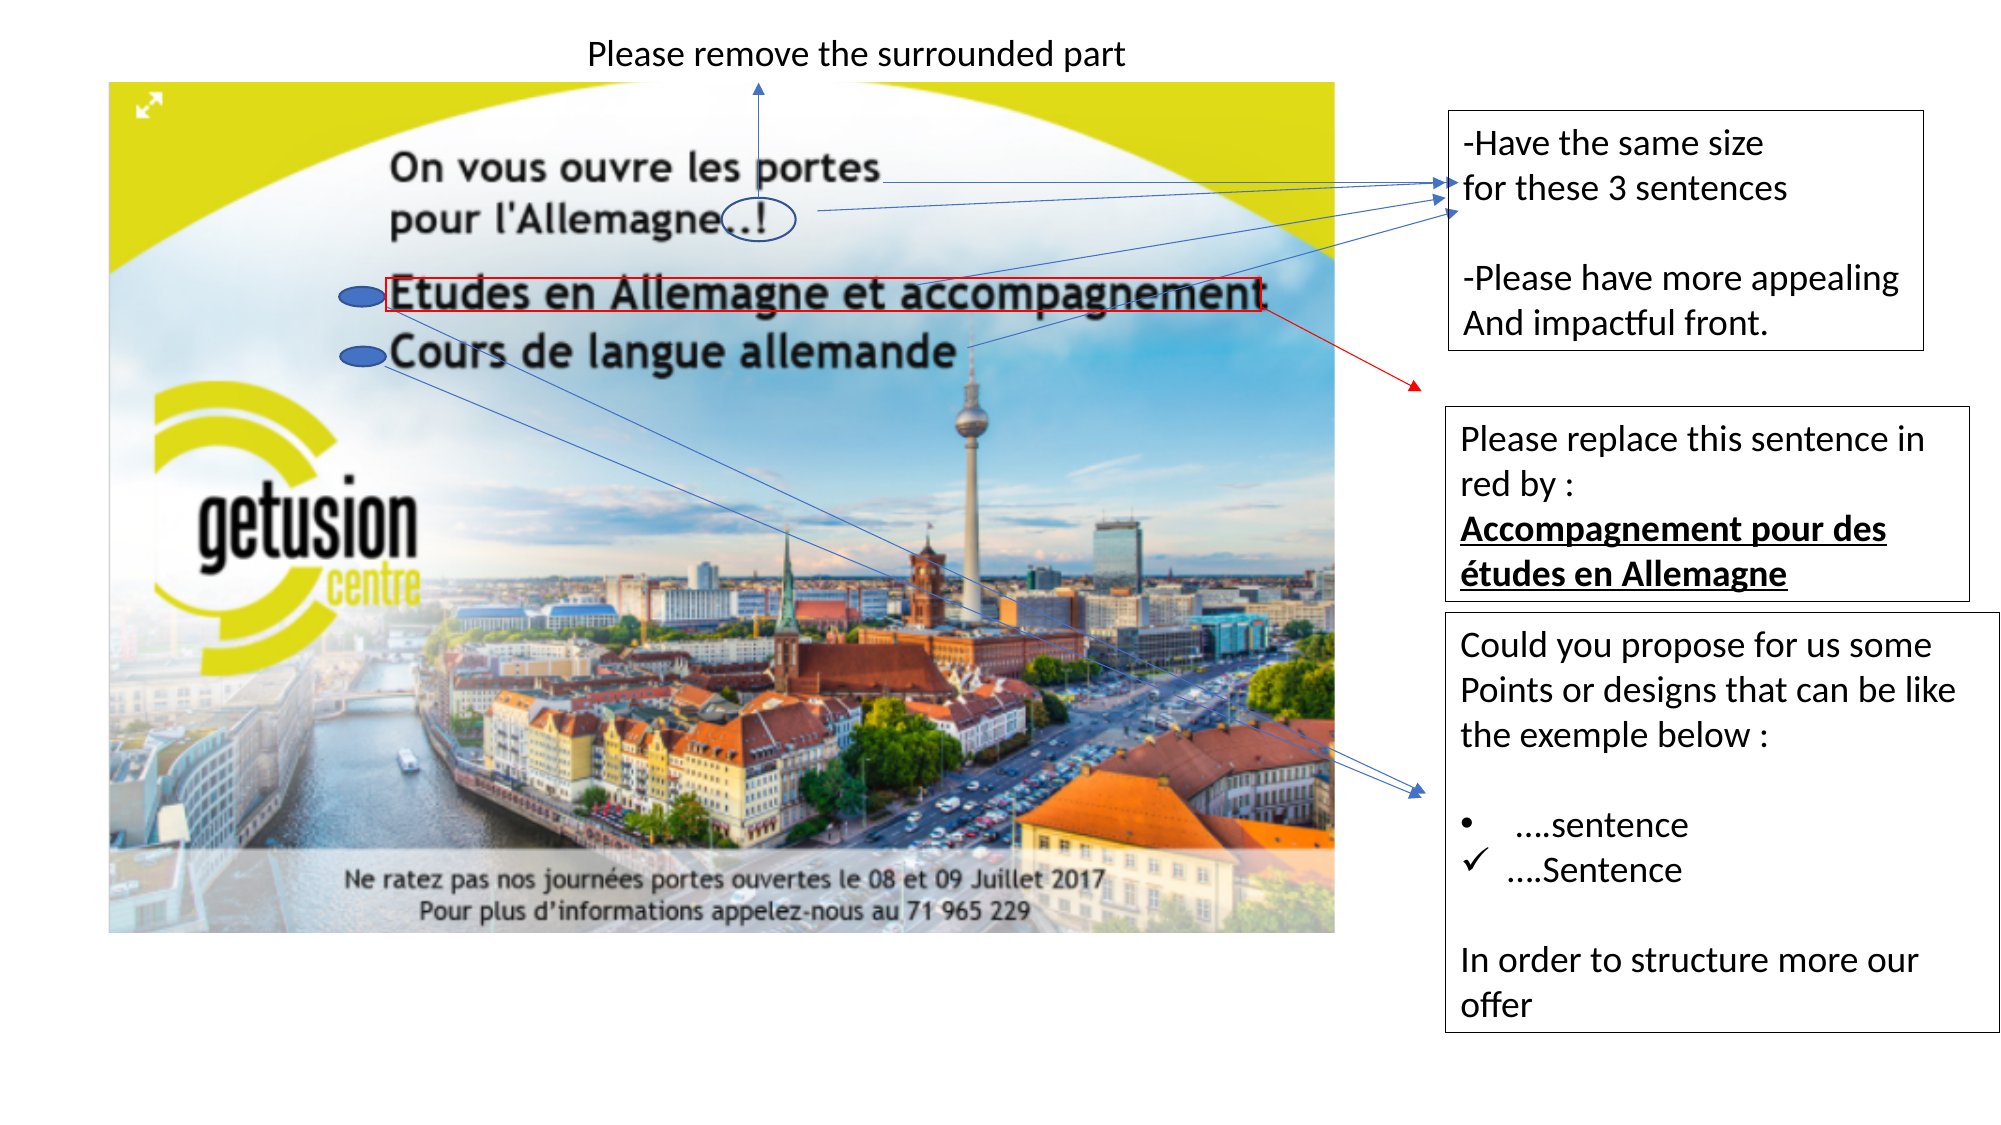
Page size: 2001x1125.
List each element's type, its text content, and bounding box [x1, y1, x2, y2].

picture [108, 82, 1335, 933]
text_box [967, 210, 1459, 348]
text_box Could you propose for us some Points or designs that can be like the exemple below : ….sentence ….Sentence In order to structure more our offer [1445, 612, 2000, 1033]
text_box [917, 211, 967, 285]
text_box -Have the same size for these 3 sentences -Please have more appealing And impactful front. [1448, 110, 1924, 351]
text_box Please replace this sentence in red by : Accompagnement pour des études en Allemagne [1445, 406, 1970, 602]
text_box Please remove the surrounded part [572, 21, 1143, 82]
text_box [817, 182, 1446, 211]
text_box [1260, 306, 1422, 392]
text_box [385, 306, 1426, 794]
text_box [384, 366, 1422, 798]
